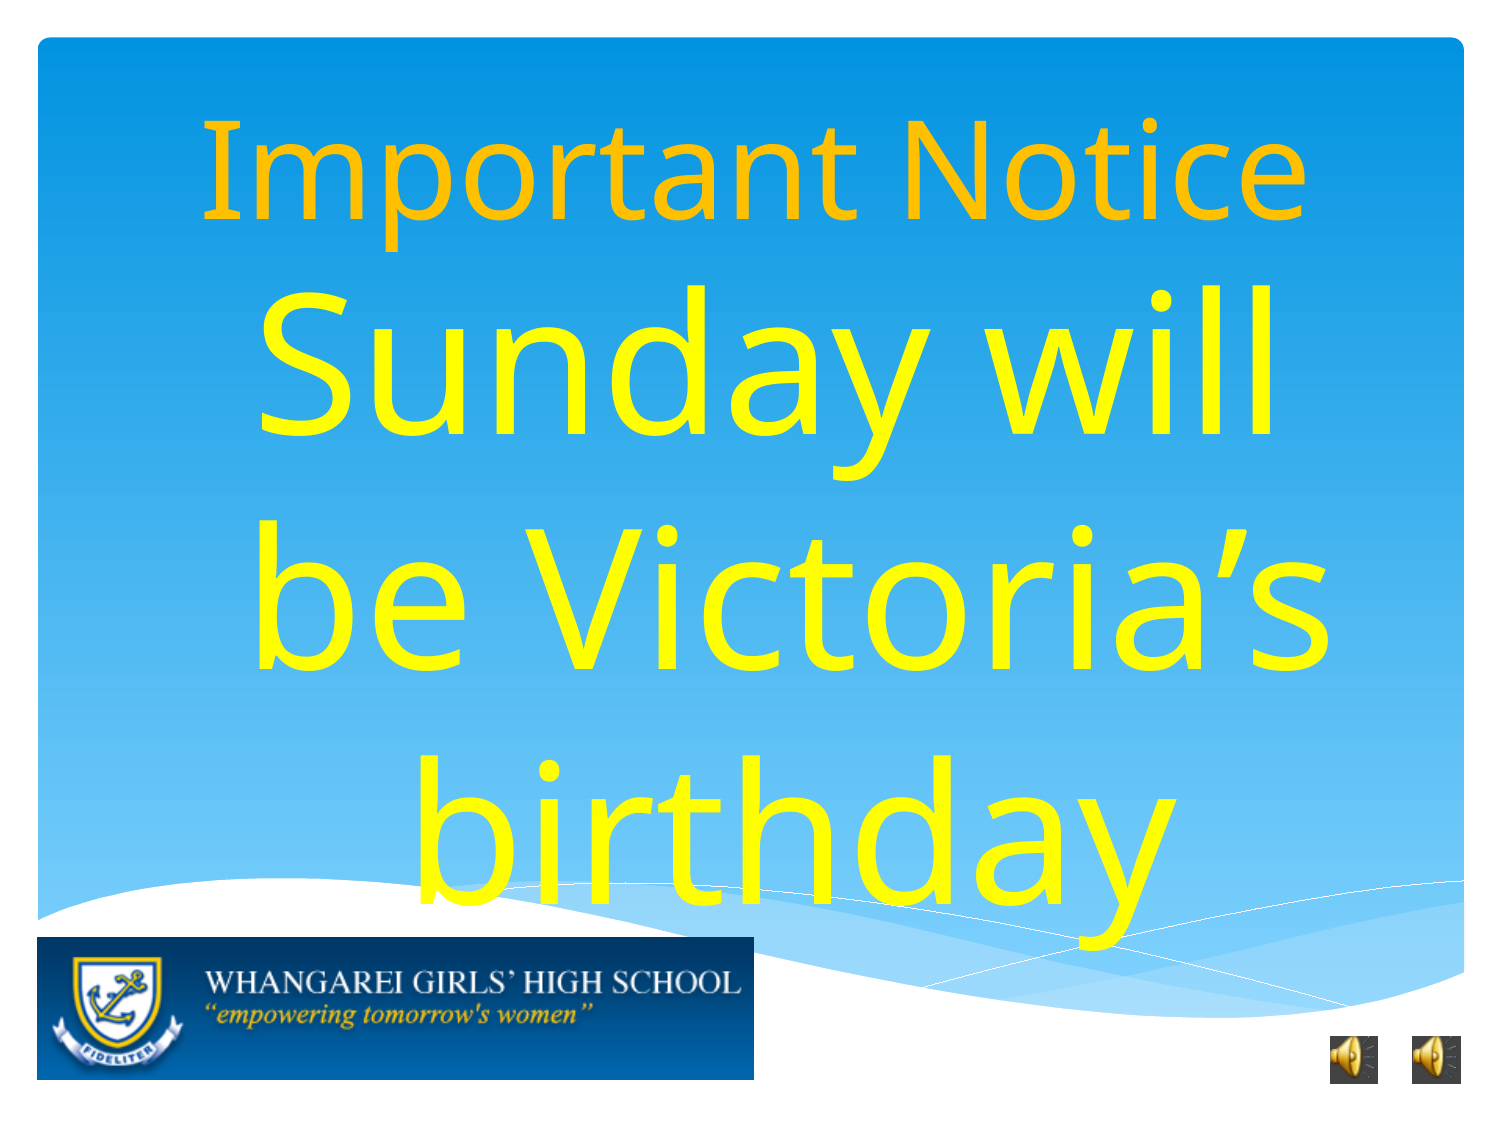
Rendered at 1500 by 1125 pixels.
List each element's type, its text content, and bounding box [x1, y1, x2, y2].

picture [37, 937, 754, 1080]
text_box Sunday will be Victoria’s birthday [149, 231, 1391, 963]
picture [1328, 1034, 1380, 1086]
text_box Important Notice [149, 37, 1362, 255]
picture [1411, 1034, 1462, 1086]
